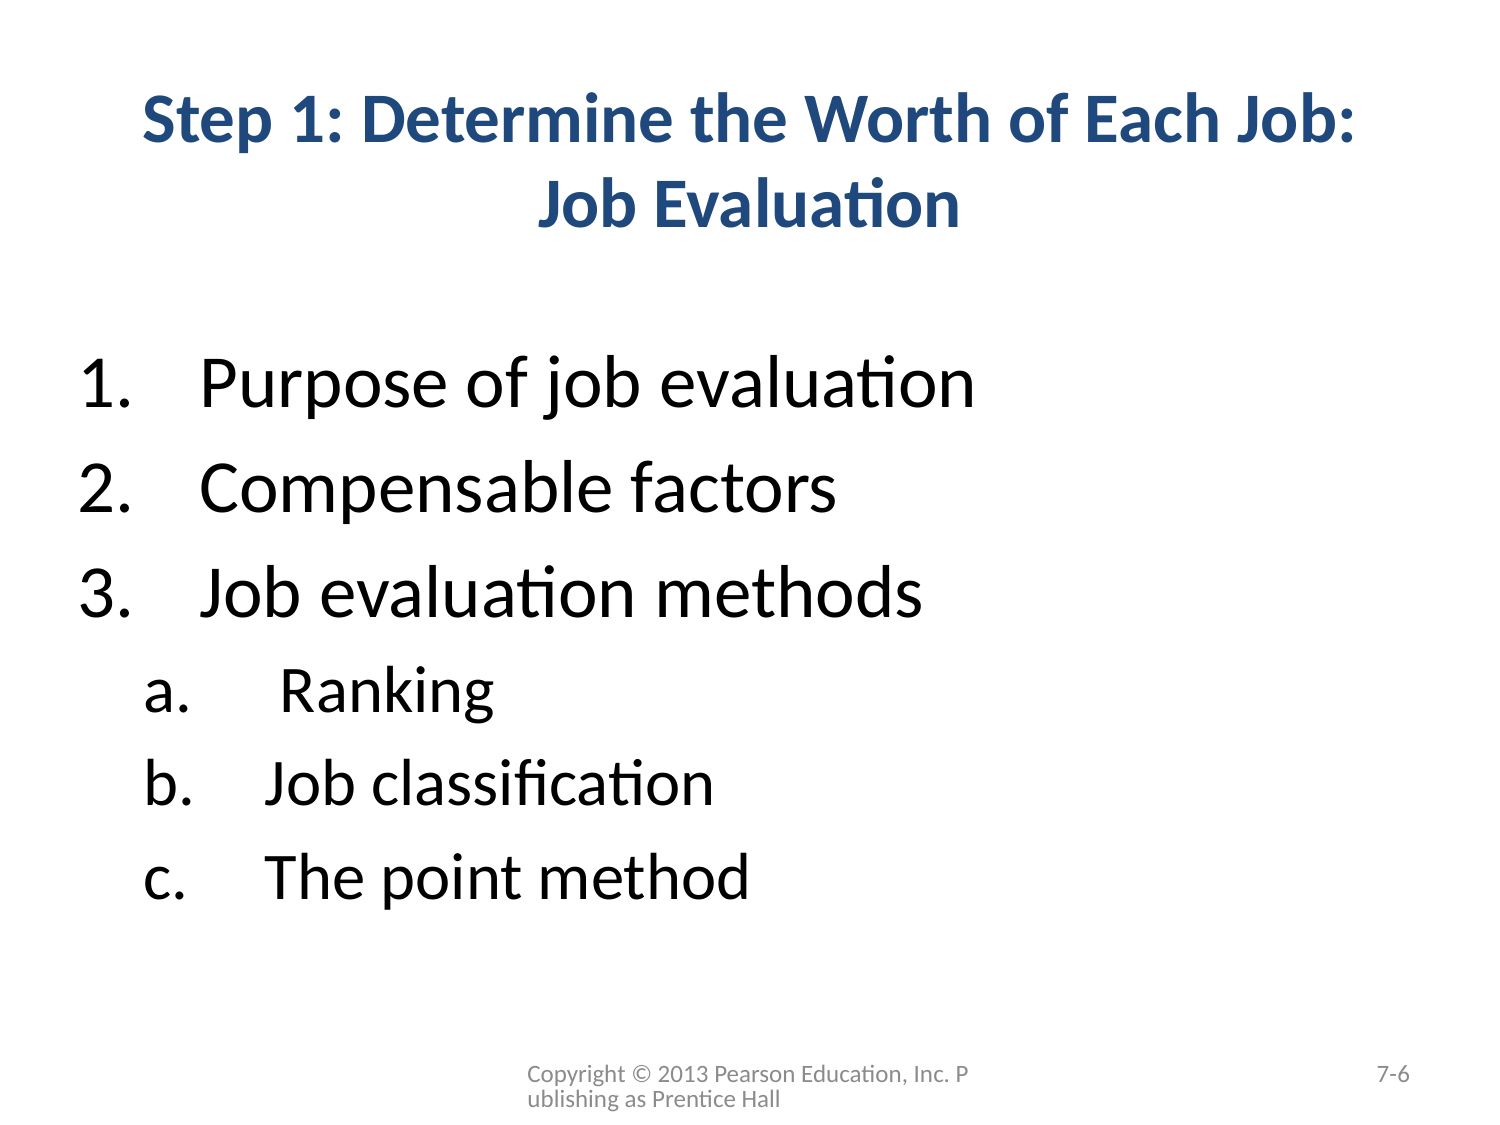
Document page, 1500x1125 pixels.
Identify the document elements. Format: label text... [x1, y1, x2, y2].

footer Copyright © 2013 Pearson Education, Inc. Publishing as Prentice Hall [512, 1042, 988, 1103]
title Step 1: Determine the Worth of Each Job: Job Evaluation [75, 62, 1425, 250]
slide_number 7-6 [1074, 1042, 1425, 1103]
list Purpose of job evaluation Compensable factors Job evaluation methods Ranking Job classification The point method [62, 324, 1413, 955]
